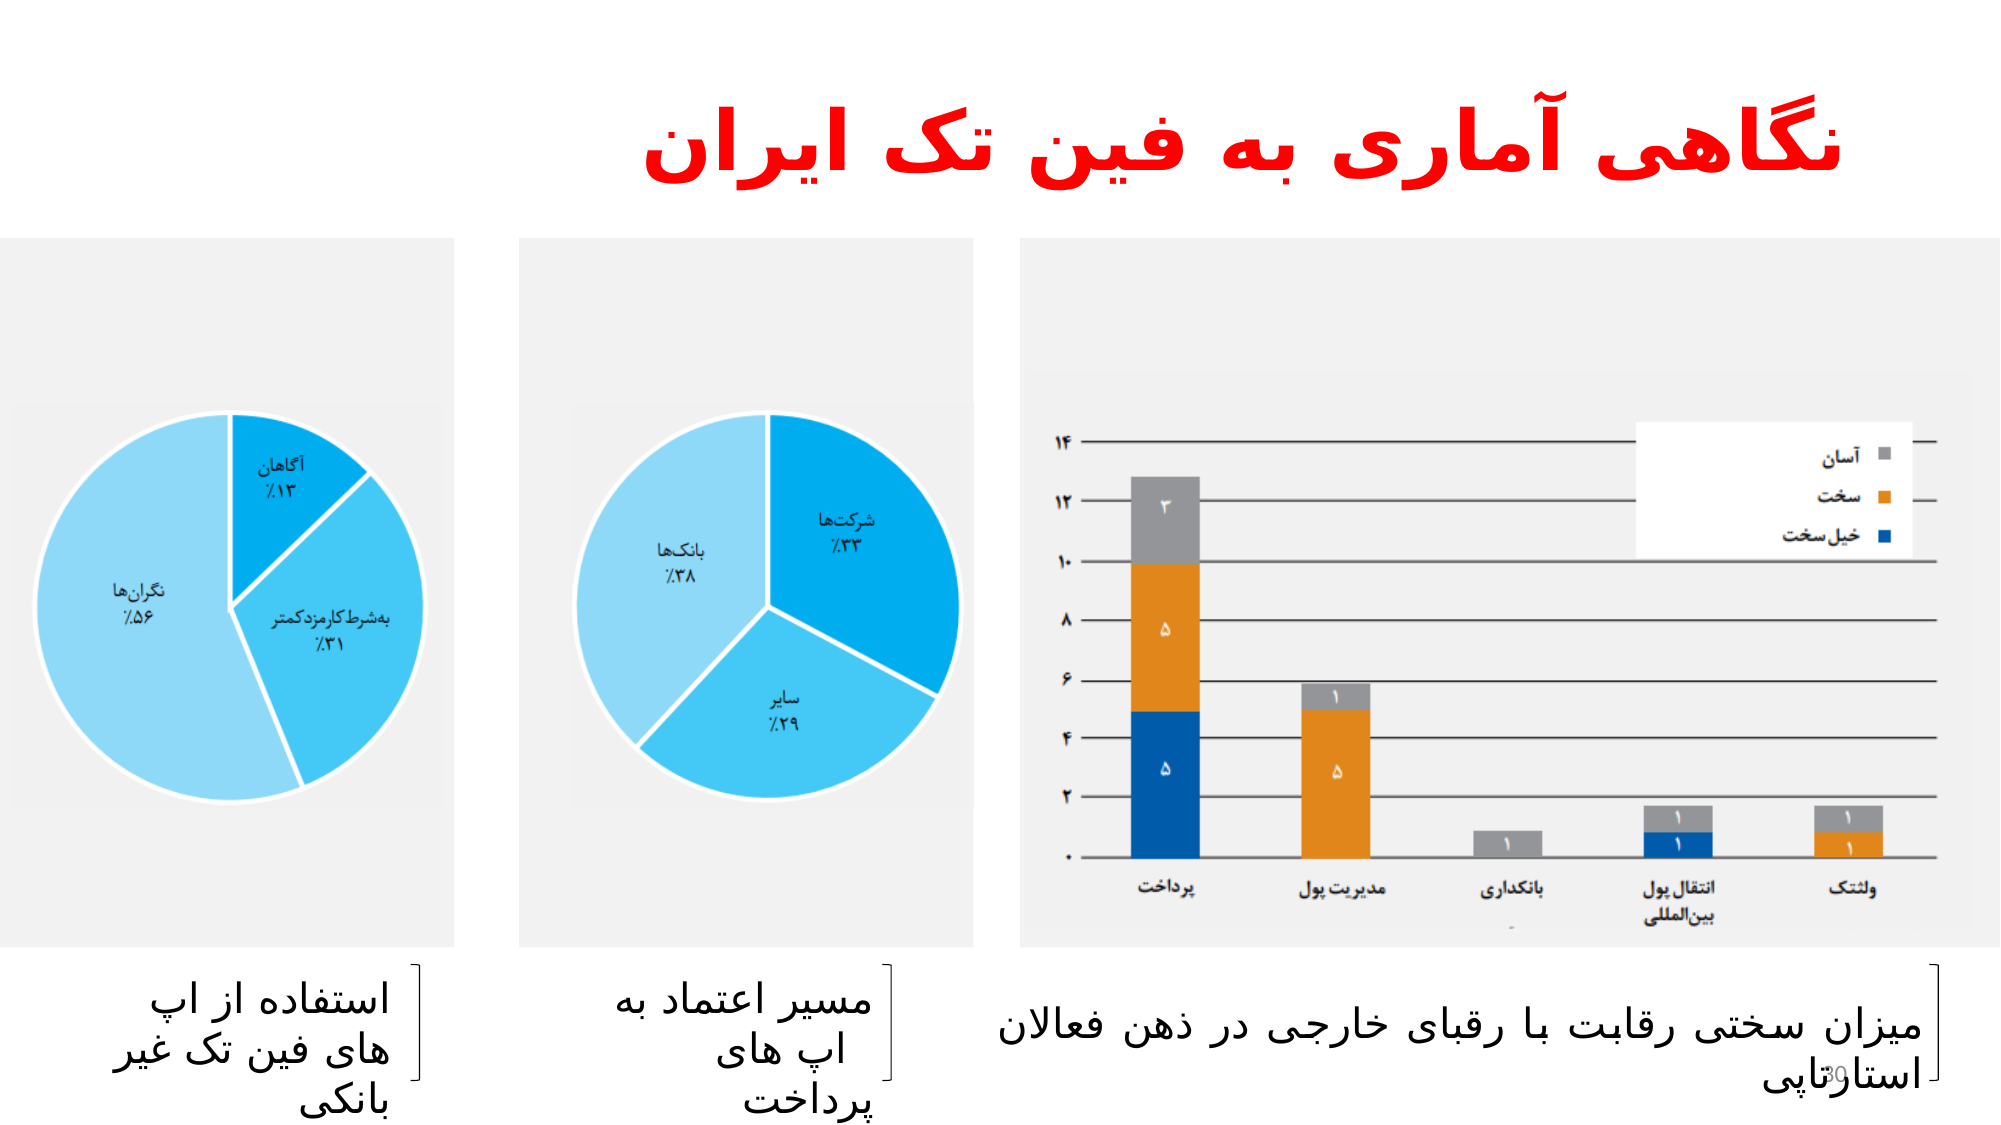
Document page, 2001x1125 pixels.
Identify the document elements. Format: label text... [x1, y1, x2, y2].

text_box [518, 237, 974, 949]
text_box [0, 237, 455, 949]
text_box [882, 963, 892, 1082]
text_box مسیر اعتماد به اپ های پرداخت [568, 964, 889, 1125]
text_box استفاده از اپ های فین تک غیر بانکی [86, 964, 407, 1125]
picture [1024, 371, 1974, 929]
text_box [1019, 237, 2000, 949]
text_box [1929, 963, 1939, 1082]
picture [11, 403, 442, 809]
slide_number 30 [1412, 1042, 1863, 1103]
text_box میزان سختی رقابت با رقبای خارجی در ذهن فعالان استارتاپی [979, 989, 1939, 1105]
text_box [410, 963, 421, 1082]
picture [570, 403, 974, 809]
title نگاهی آماری به فین تک ایران [137, 59, 1863, 228]
